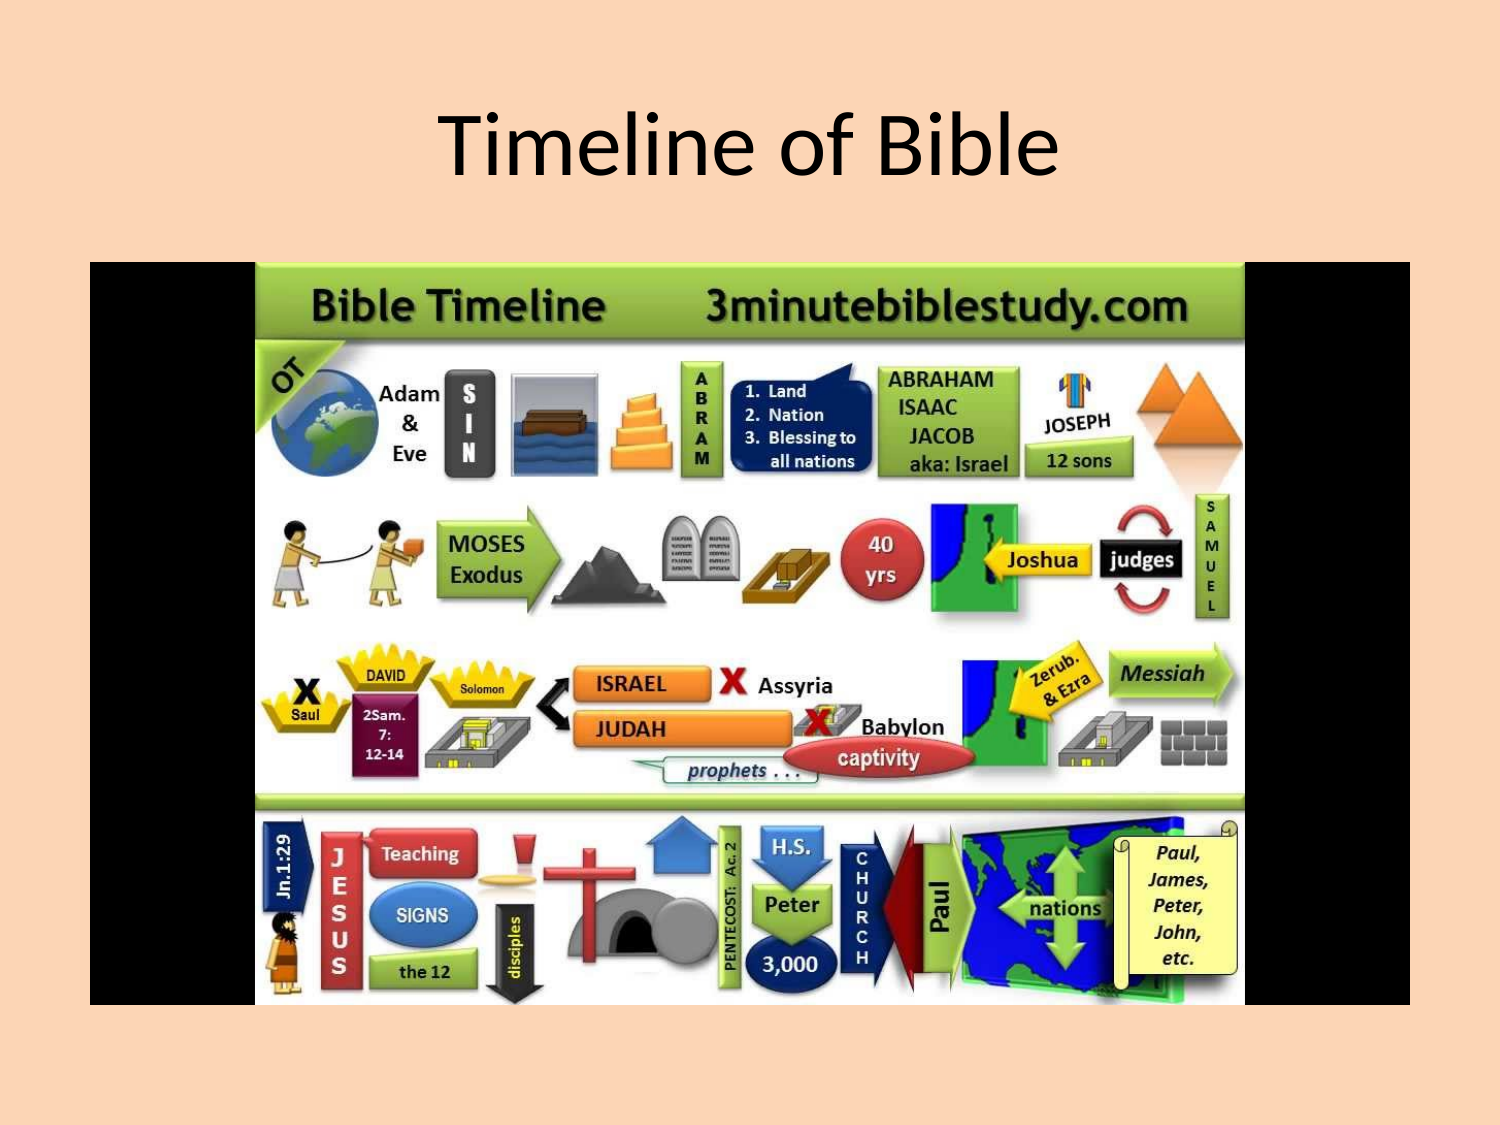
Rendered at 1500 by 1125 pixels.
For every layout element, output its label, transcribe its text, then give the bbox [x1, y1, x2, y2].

title Timeline of Bible [75, 45, 1425, 233]
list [74, 262, 1426, 1006]
